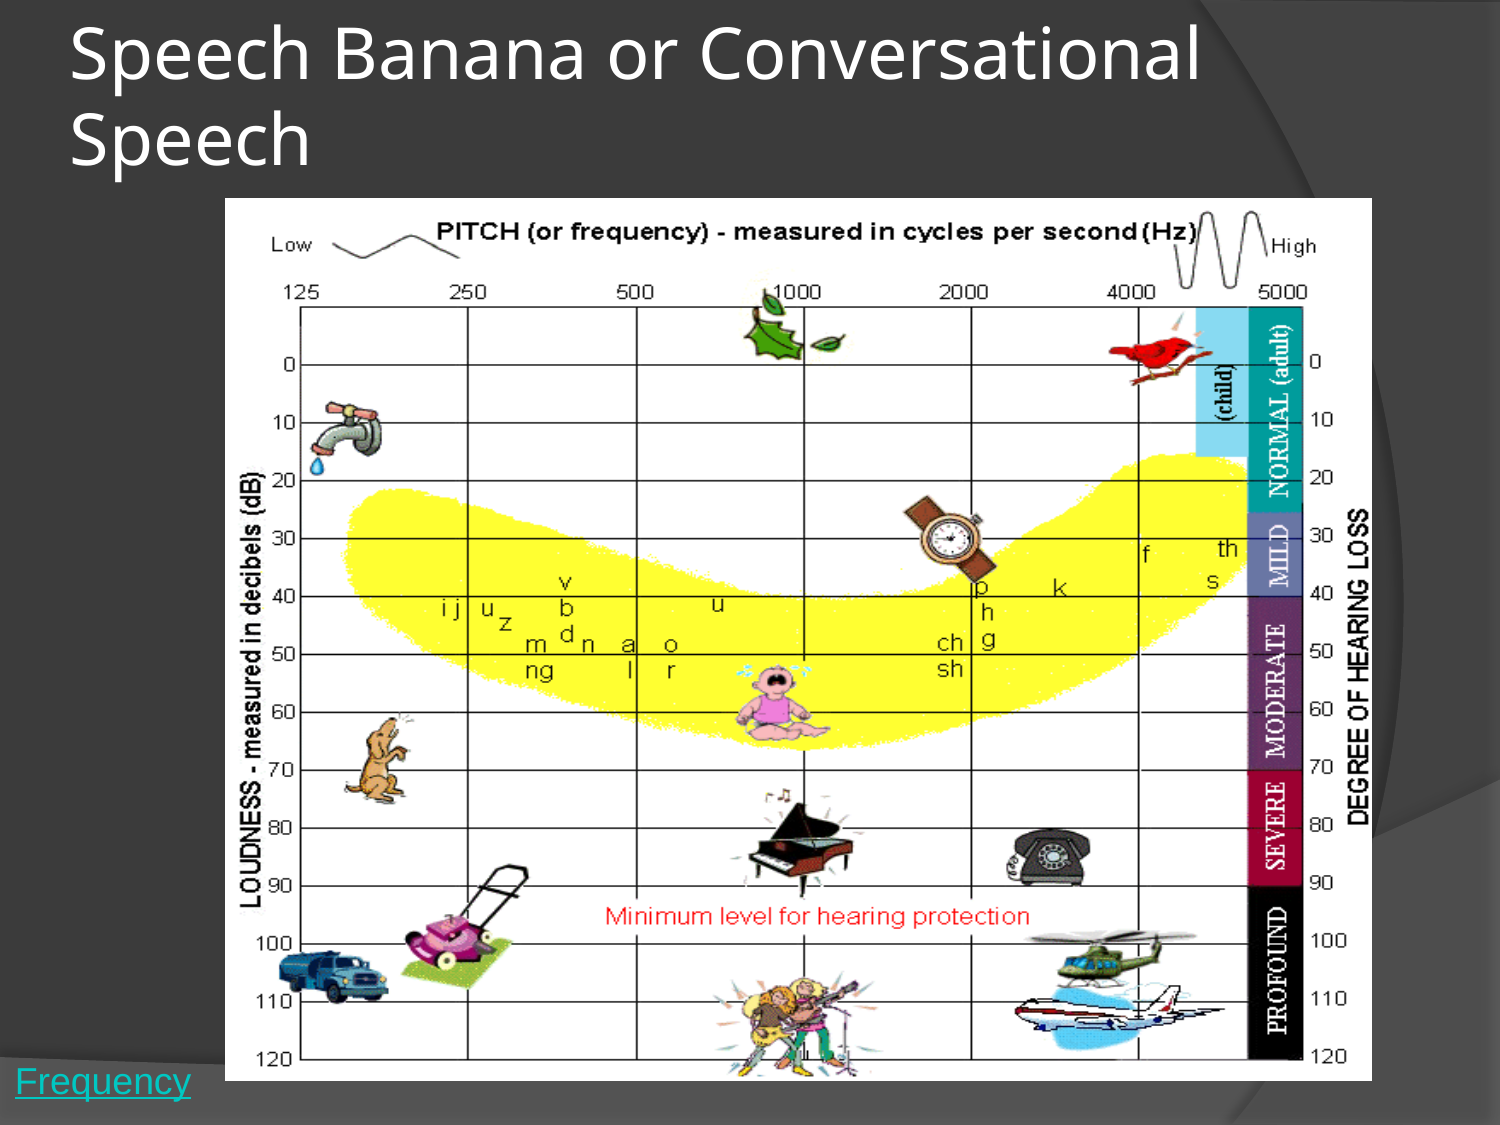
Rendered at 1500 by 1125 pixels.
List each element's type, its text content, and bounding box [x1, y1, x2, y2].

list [224, 198, 1372, 1081]
text_box Frequency [0, 1049, 300, 1110]
title Speech Banana or Conversational Speech [62, 0, 1288, 188]
